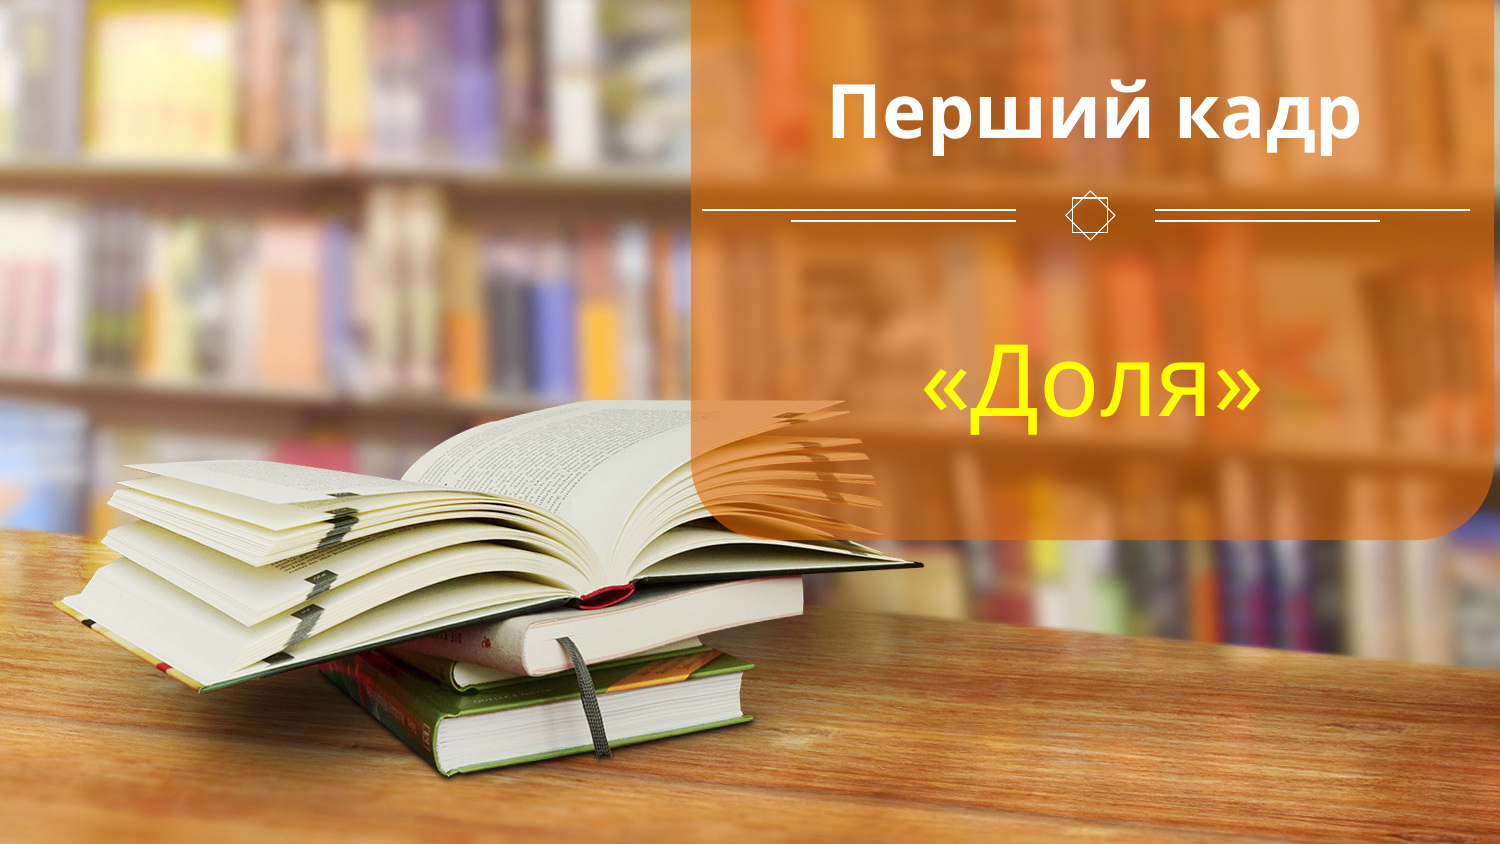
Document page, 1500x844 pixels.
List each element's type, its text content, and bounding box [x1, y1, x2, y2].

text_box Перший кадр [708, 55, 1483, 161]
text_box «Доля» [702, 309, 1483, 444]
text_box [701, 197, 1470, 234]
text_box [688, 0, 1497, 543]
picture [0, 0, 1500, 844]
